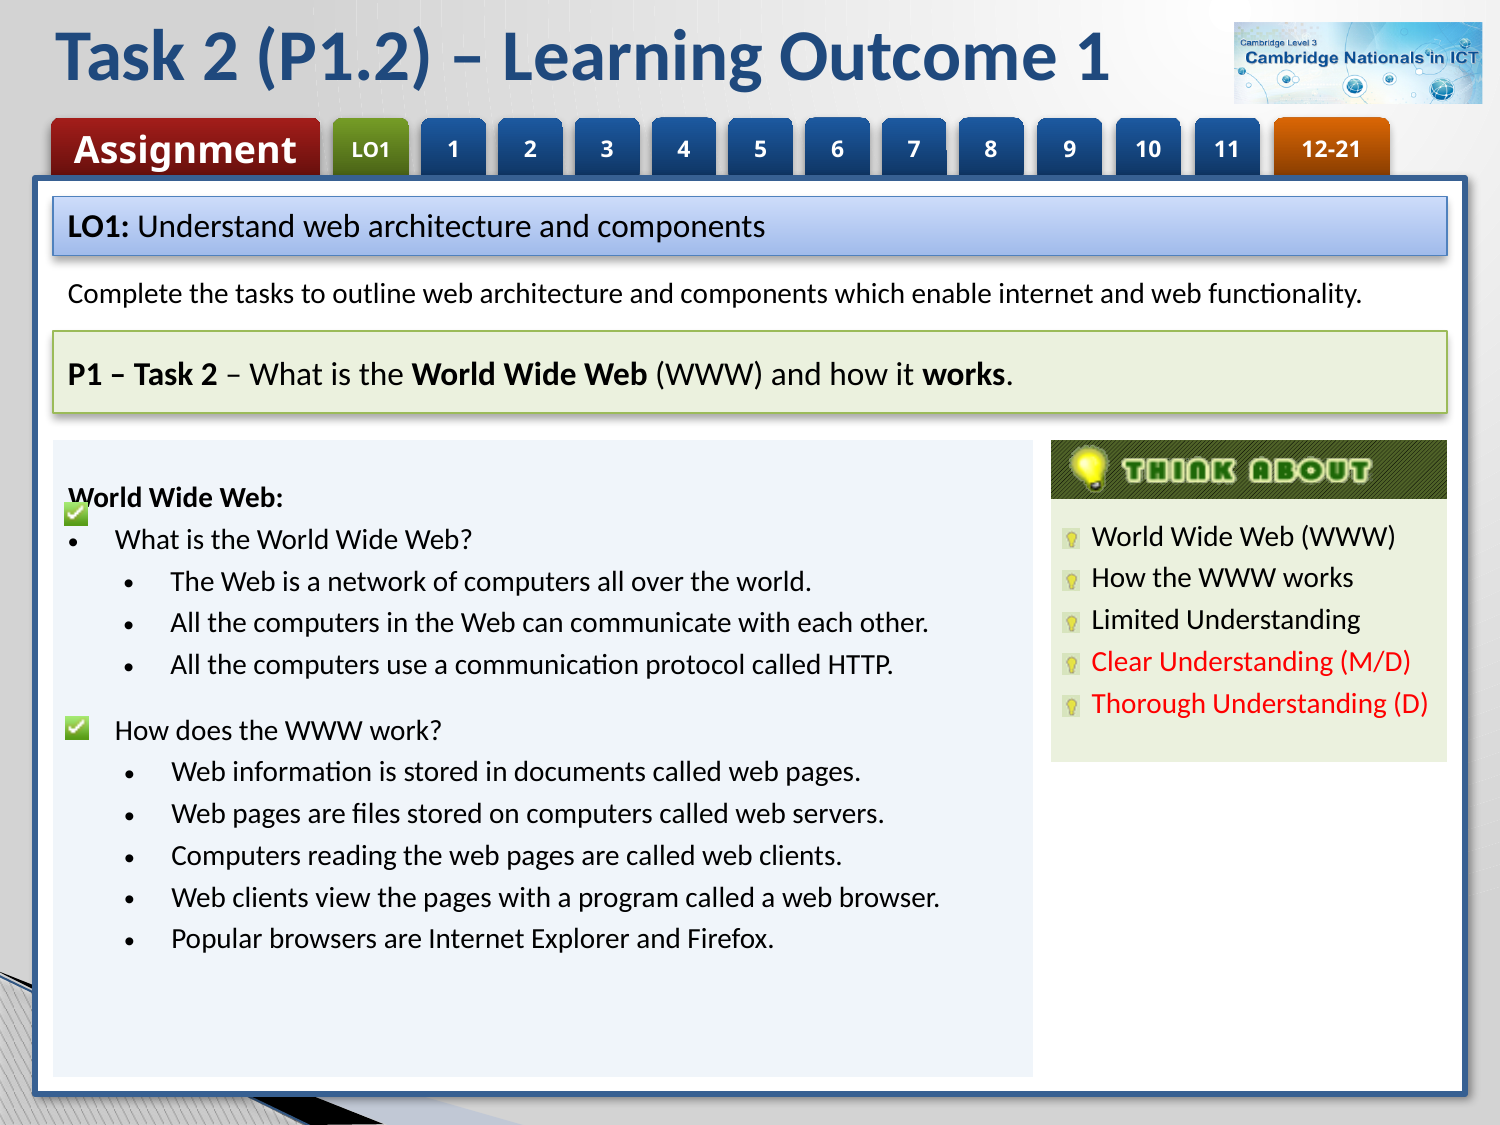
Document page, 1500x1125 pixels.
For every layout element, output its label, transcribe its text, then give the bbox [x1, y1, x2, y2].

picture [65, 716, 89, 740]
title Task 2 (P1.2) – Learning Outcome 1 [40, 0, 1391, 122]
text_box P1 – Task 2 – What is the World Wide Web (WWW) and how it works. [52, 330, 1448, 414]
table_header World Wide Web: What is the World Wide Web? The Web is a network of computers all over the world. All the computers in the Web can communicate with each other. All the computers use a communication protocol called HTTP. How does the WWW work? Web information is stored in documents called web pages. Web pages are files stored on computers called web servers. Computers reading the web pages are called web clients. Web clients view the pages with a program called a web browser. Popular browsers are Internet Explorer and Firefox. [53, 440, 1033, 1077]
picture [1062, 528, 1080, 549]
picture [1062, 612, 1080, 633]
text_box [35, 178, 1465, 1094]
picture [64, 501, 88, 526]
text_box LO1: Understand web architecture and components [52, 196, 1448, 256]
picture [1068, 442, 1377, 498]
picture [1062, 653, 1080, 675]
table_cell World Wide Web (WWW) How the WWW works Limited Understanding Clear Understanding (M/D) Thorough Understanding (D) [1051, 499, 1447, 762]
picture [1062, 570, 1080, 591]
text_box Complete the tasks to outline web architecture and components which enable internet and web functionality. [53, 267, 1447, 317]
picture [1391, 22, 1483, 104]
picture [281, 1114, 303, 1125]
picture [1062, 695, 1080, 717]
table_header [1051, 440, 1447, 499]
